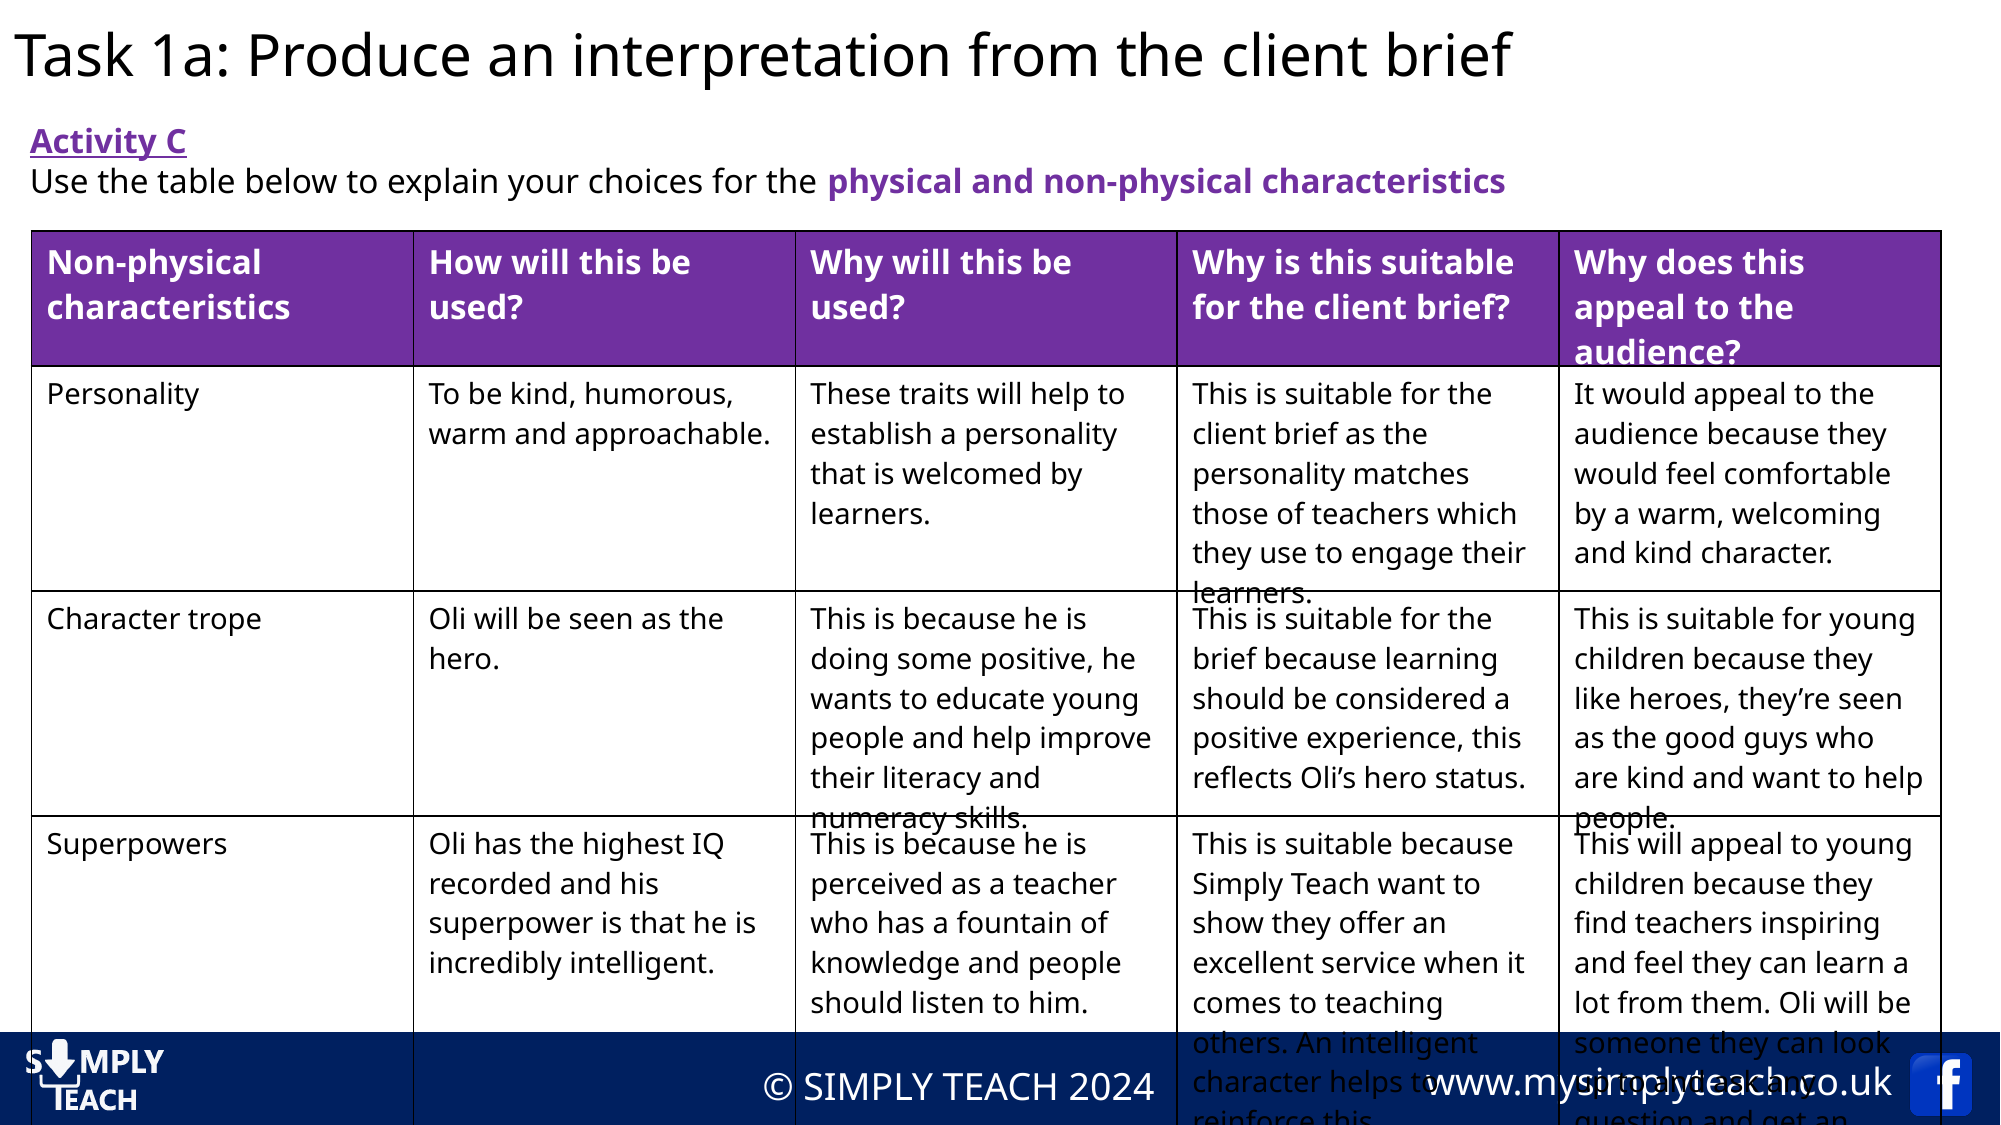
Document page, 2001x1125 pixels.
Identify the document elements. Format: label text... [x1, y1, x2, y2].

table_cell Personality [32, 367, 413, 590]
table_header Why will this be used? [796, 232, 1176, 365]
table_header How will this be used? [414, 232, 795, 365]
table_header Non-physical characteristics [32, 232, 413, 365]
table_header Why is this suitable for the client brief? [1178, 232, 1558, 365]
table_cell Superpowers [32, 817, 413, 1125]
table_cell It would appeal to the audience because they would feel comfortable by a warm, welcoming and kind character. [1560, 367, 1940, 590]
table_cell This is suitable for the brief because learning should be considered a positive experience, this reflects Oli’s hero status. [1178, 592, 1558, 815]
picture [1907, 1050, 1976, 1119]
picture [15, 1033, 182, 1122]
table_cell To be kind, humorous, warm and approachable. [414, 367, 795, 590]
table_cell Character trope [32, 592, 413, 815]
table_cell This is because he is perceived as a teacher who has a fountain of knowledge and people should listen to him. [796, 817, 1176, 1125]
table_cell These traits will help to establish a personality that is welcomed by learners. [796, 367, 1176, 590]
table_cell Oli will be seen as the hero. [414, 592, 795, 815]
text_box Task 1a: Produce an interpretation from the client brief [0, 10, 2000, 96]
text_box [1942, 1032, 2000, 1125]
table_header Why does this appeal to the audience? [1560, 232, 1940, 365]
table_cell This is because he is doing some positive, he wants to educate young people and help improve their literacy and numeracy skills. [796, 592, 1176, 815]
table_cell This is suitable for young children because they like heroes, they’re seen as the good guys who are kind and want to help people. [1560, 592, 1940, 815]
table_cell This is suitable because Simply Teach want to show they offer an excellent service when it comes to teaching others. An intelligent character helps to reinforce this. [1178, 817, 1558, 1125]
table_cell Oli has the highest IQ recorded and his superpower is that he is incredibly intelligent. [414, 817, 795, 1125]
table_cell This will appeal to young children because they find teachers inspiring and feel they can learn a lot from them. Oli will be someone they can look up to and ask any question and get an answer. [1560, 817, 1940, 1125]
text_box [0, 1032, 31, 1125]
text_box Activity C Use the table below to explain your choices for the physical and non-physical characteristics [15, 112, 1961, 208]
table_cell This is suitable for the client brief as the personality matches those of teachers which they use to engage their learners. [1178, 367, 1558, 590]
